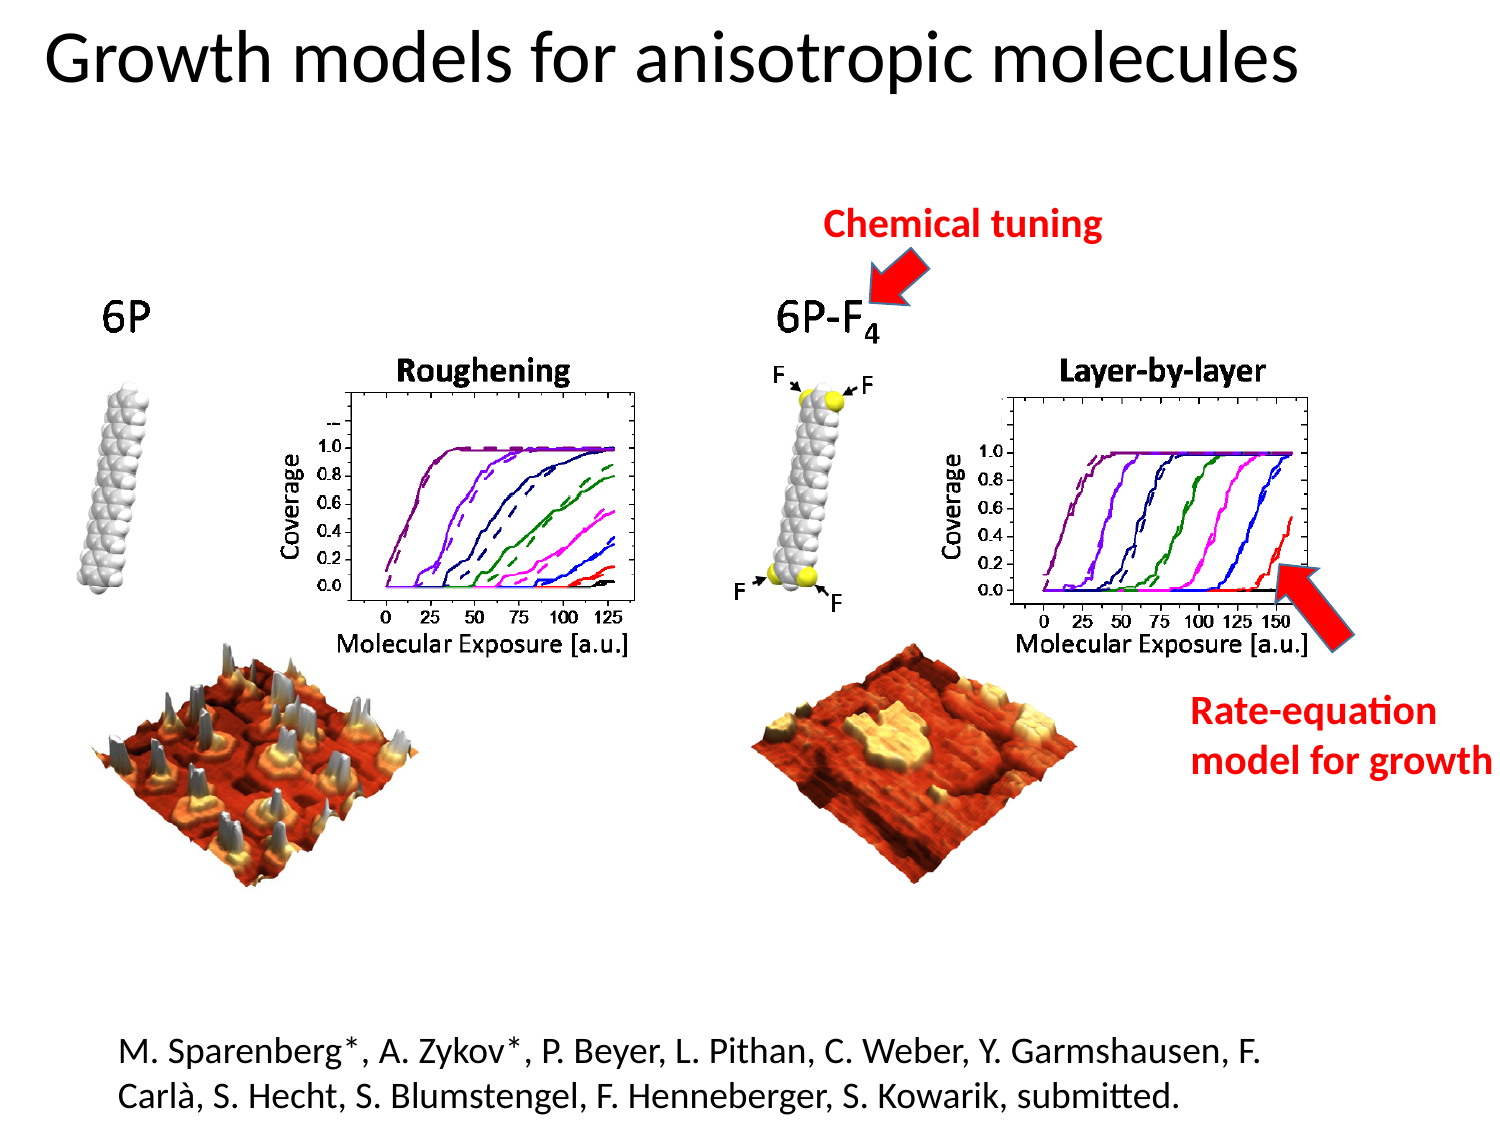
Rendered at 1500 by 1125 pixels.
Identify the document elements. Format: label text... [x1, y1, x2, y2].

text_box [870, 260, 881, 271]
text_box Chemical tuning [808, 188, 1118, 254]
text_box Rate-equation model for growth [1324, 675, 1500, 791]
title Growth models for anisotropic molecules [29, 0, 1471, 212]
text_box [883, 246, 931, 271]
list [29, 271, 1324, 891]
text_box [1324, 595, 1356, 654]
text_box M. Sparenberg*, A. Zykov*, P. Beyer, L. Pithan, C. Weber, Y. Garmshausen, F. Carlà, S. Hecht, S. Blumstengel, F. Henneberger, S. Kowarik, submitted. [103, 1018, 1345, 1124]
